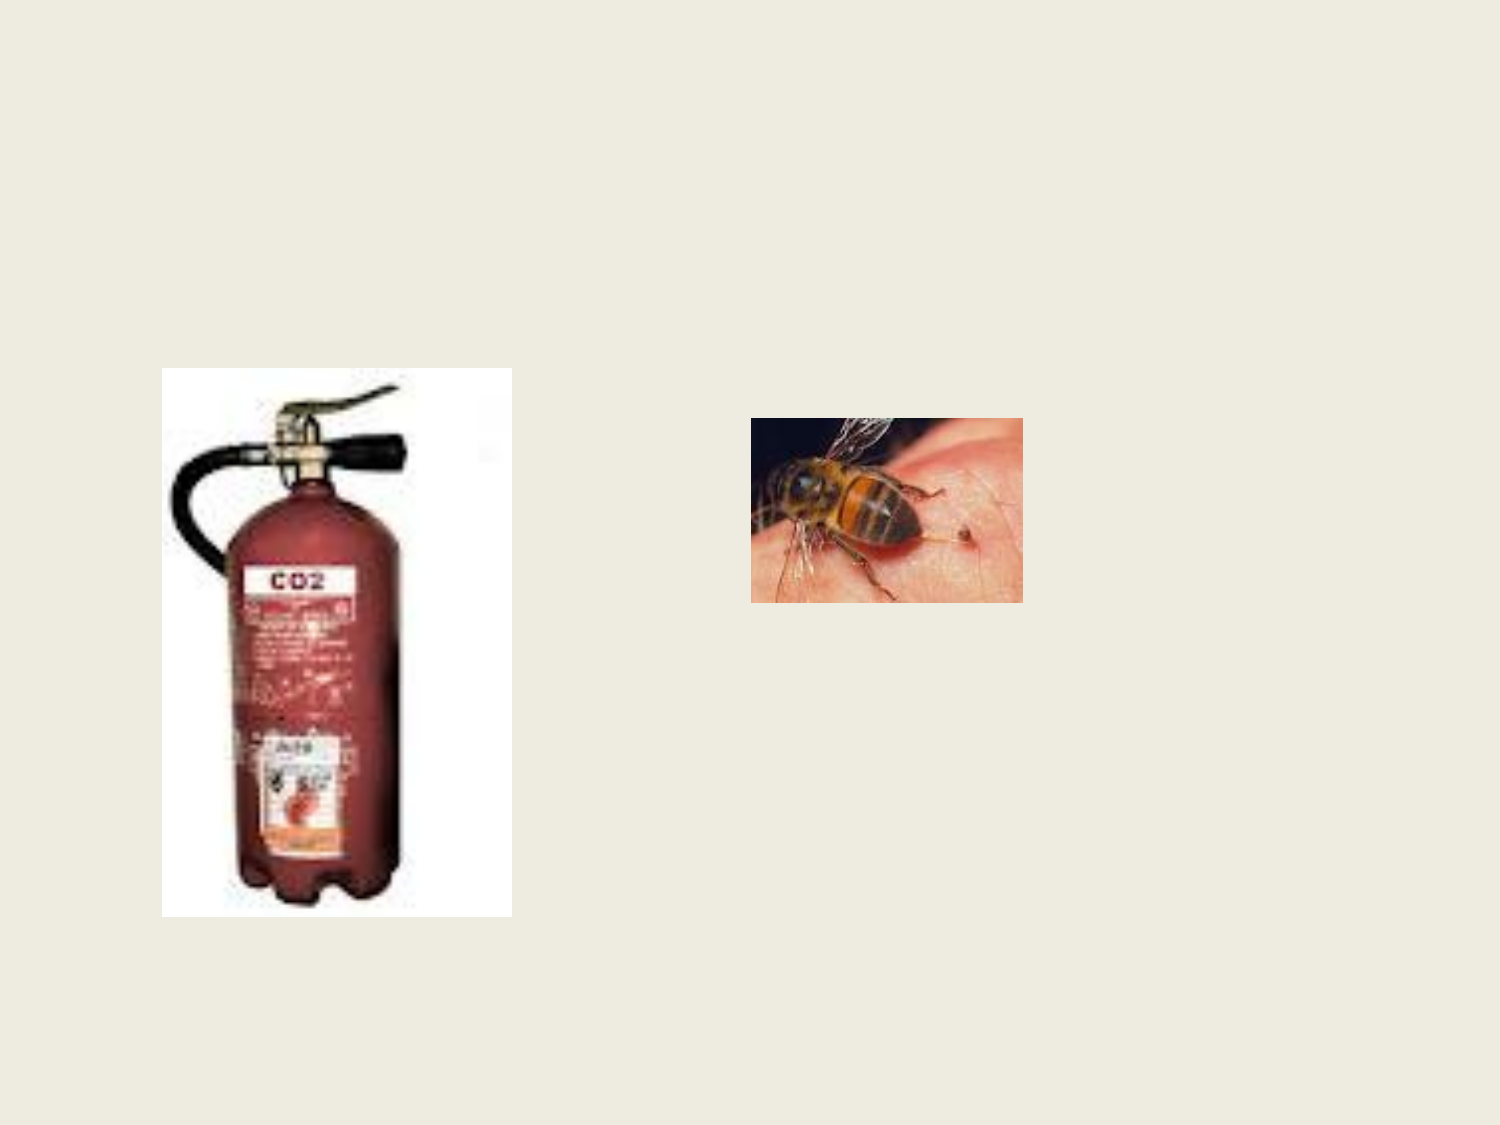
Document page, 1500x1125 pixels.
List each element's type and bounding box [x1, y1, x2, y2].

picture [750, 418, 1023, 603]
picture [162, 368, 512, 917]
